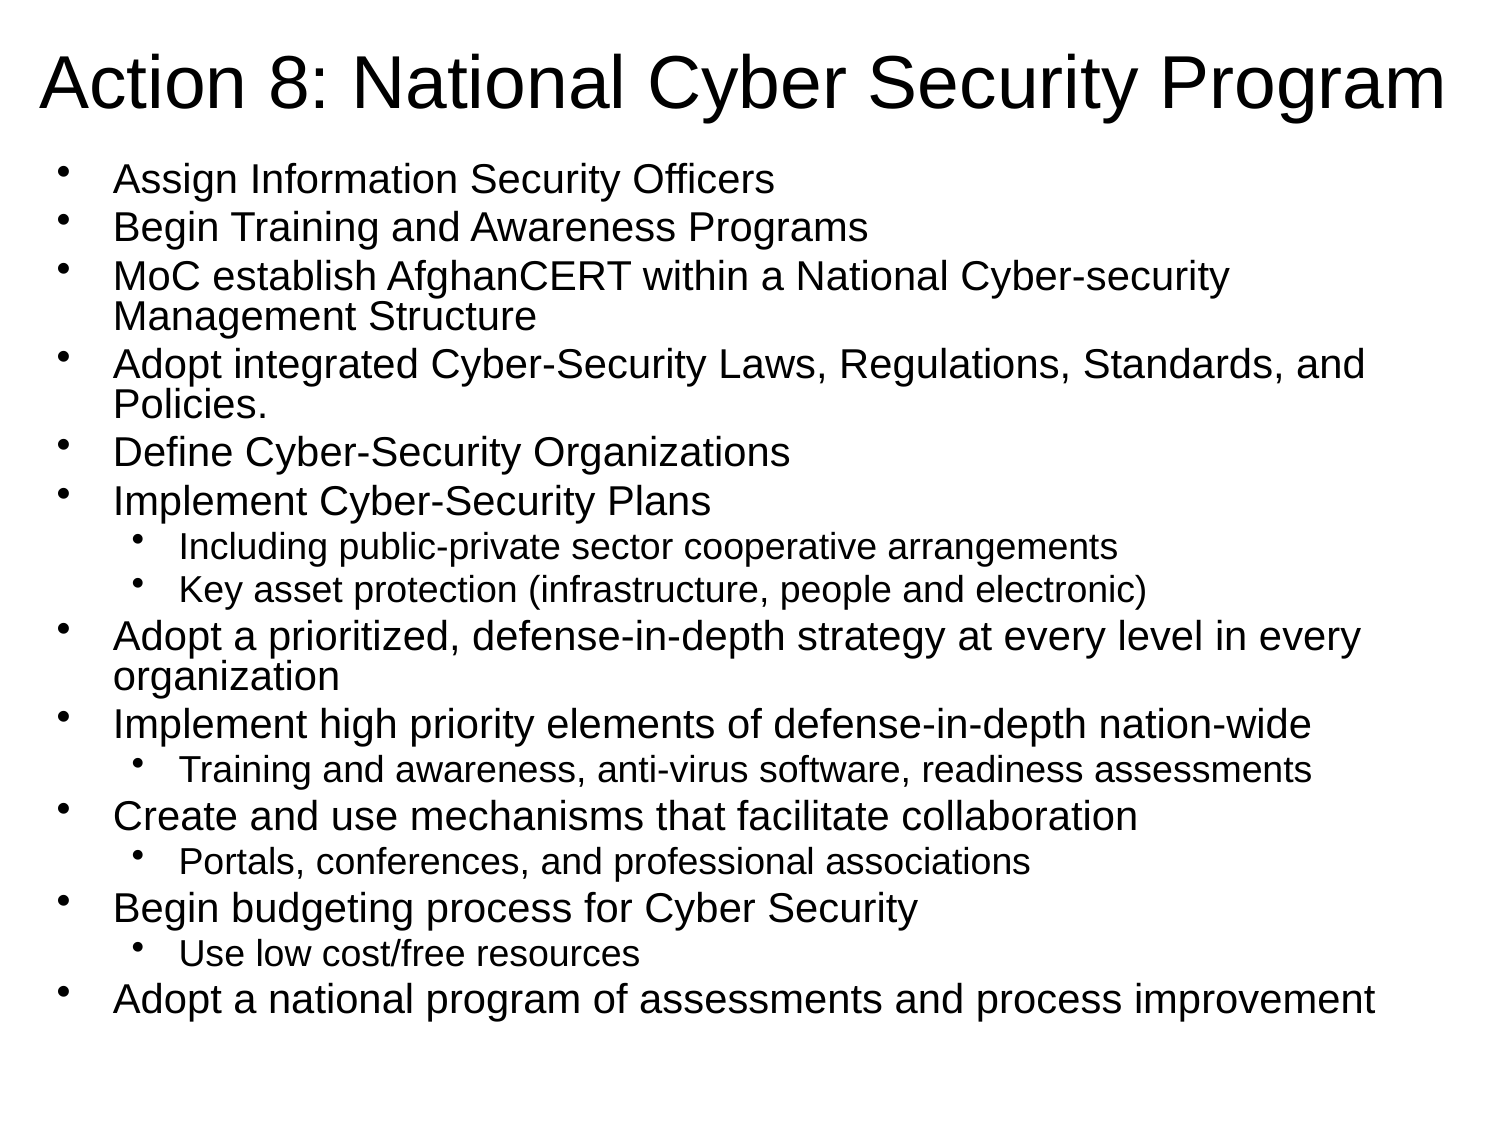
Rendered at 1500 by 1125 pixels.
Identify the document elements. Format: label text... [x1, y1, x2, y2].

list Assign Information Security Officers Begin Training and Awareness Programs MoC establish AfghanCERT within a National Cyber-security Management Structure Adopt integrated Cyber-Security Laws, Regulations, Standards, and Policies. Define Cyber-Security Organizations Implement Cyber-Security Plans Including public-private sector cooperative arrangements Key asset protection (infrastructure, people and electronic) Adopt a prioritized, defense-in-depth strategy at every level in every organization Implement high priority elements of defense-in-depth nation-wide Training and awareness, anti-virus software, readiness assessments Create and use mechanisms that facilitate collaboration Portals, conferences, and professional associations Begin budgeting process for Cyber Security Use low cost/free resources Adopt a national program of assessments and process improvement [41, 153, 1455, 1080]
title Action 8: National Cyber Security Program [12, 19, 1476, 138]
